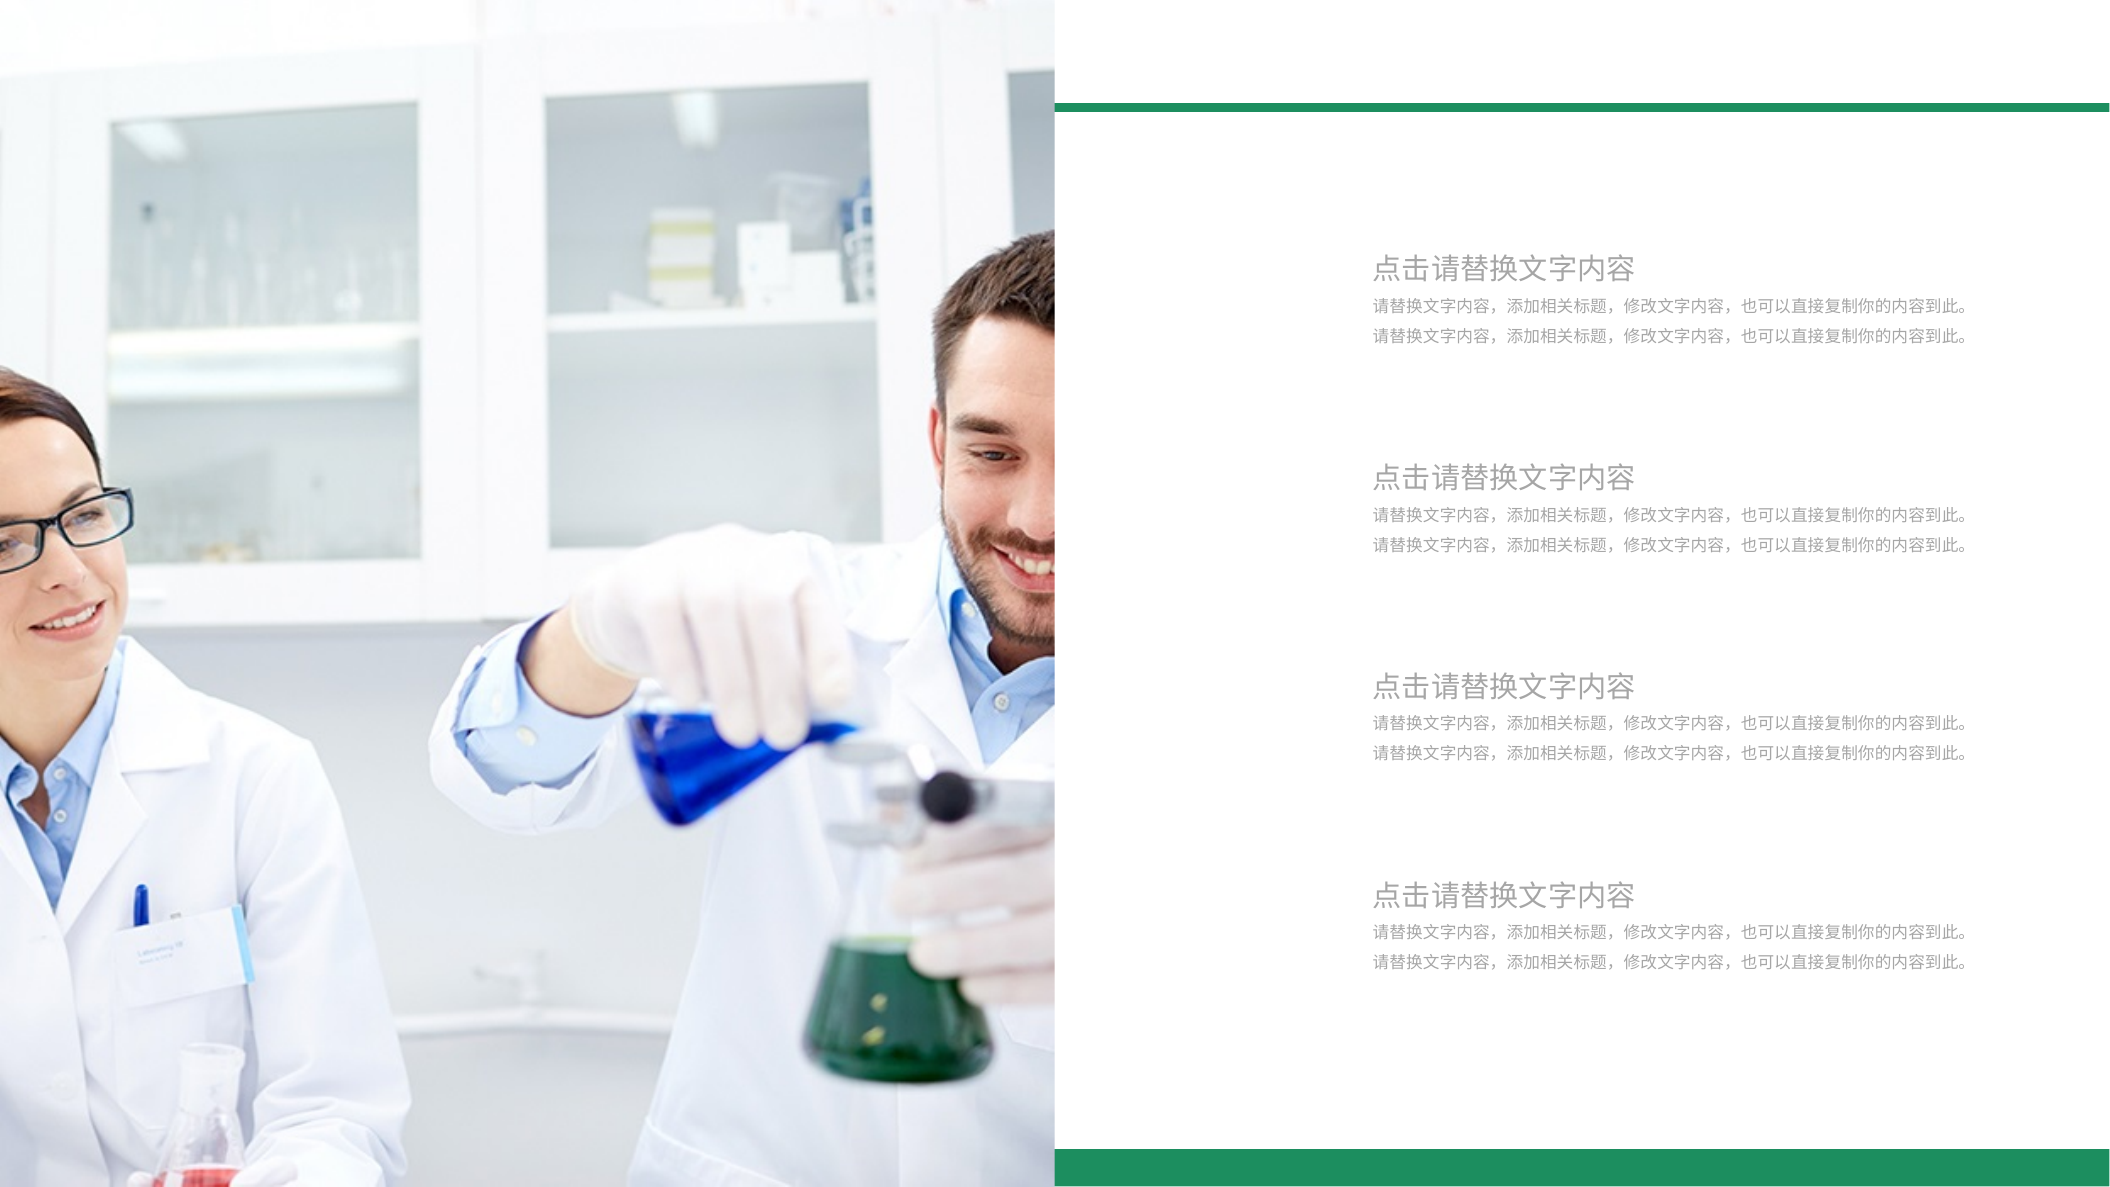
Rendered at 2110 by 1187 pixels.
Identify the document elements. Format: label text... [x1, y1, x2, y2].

text_box [0, 0, 1056, 1187]
text_box 点击请替换文字内容 请替换文字内容，添加相关标题，修改文字内容，也可以直接复制你的内容到此。请替换文字内容，添加相关标题，修改文字内容，也可以直接复制你的内容到此。 [1372, 668, 1987, 764]
text_box 点击请替换文字内容 请替换文字内容，添加相关标题，修改文字内容，也可以直接复制你的内容到此。请替换文字内容，添加相关标题，修改文字内容，也可以直接复制你的内容到此。 [1372, 250, 1987, 346]
text_box 点击请替换文字内容 请替换文字内容，添加相关标题，修改文字内容，也可以直接复制你的内容到此。请替换文字内容，添加相关标题，修改文字内容，也可以直接复制你的内容到此。 [1372, 459, 1987, 555]
text_box 点击请替换文字内容 请替换文字内容，添加相关标题，修改文字内容，也可以直接复制你的内容到此。请替换文字内容，添加相关标题，修改文字内容，也可以直接复制你的内容到此。 [1372, 877, 1987, 973]
